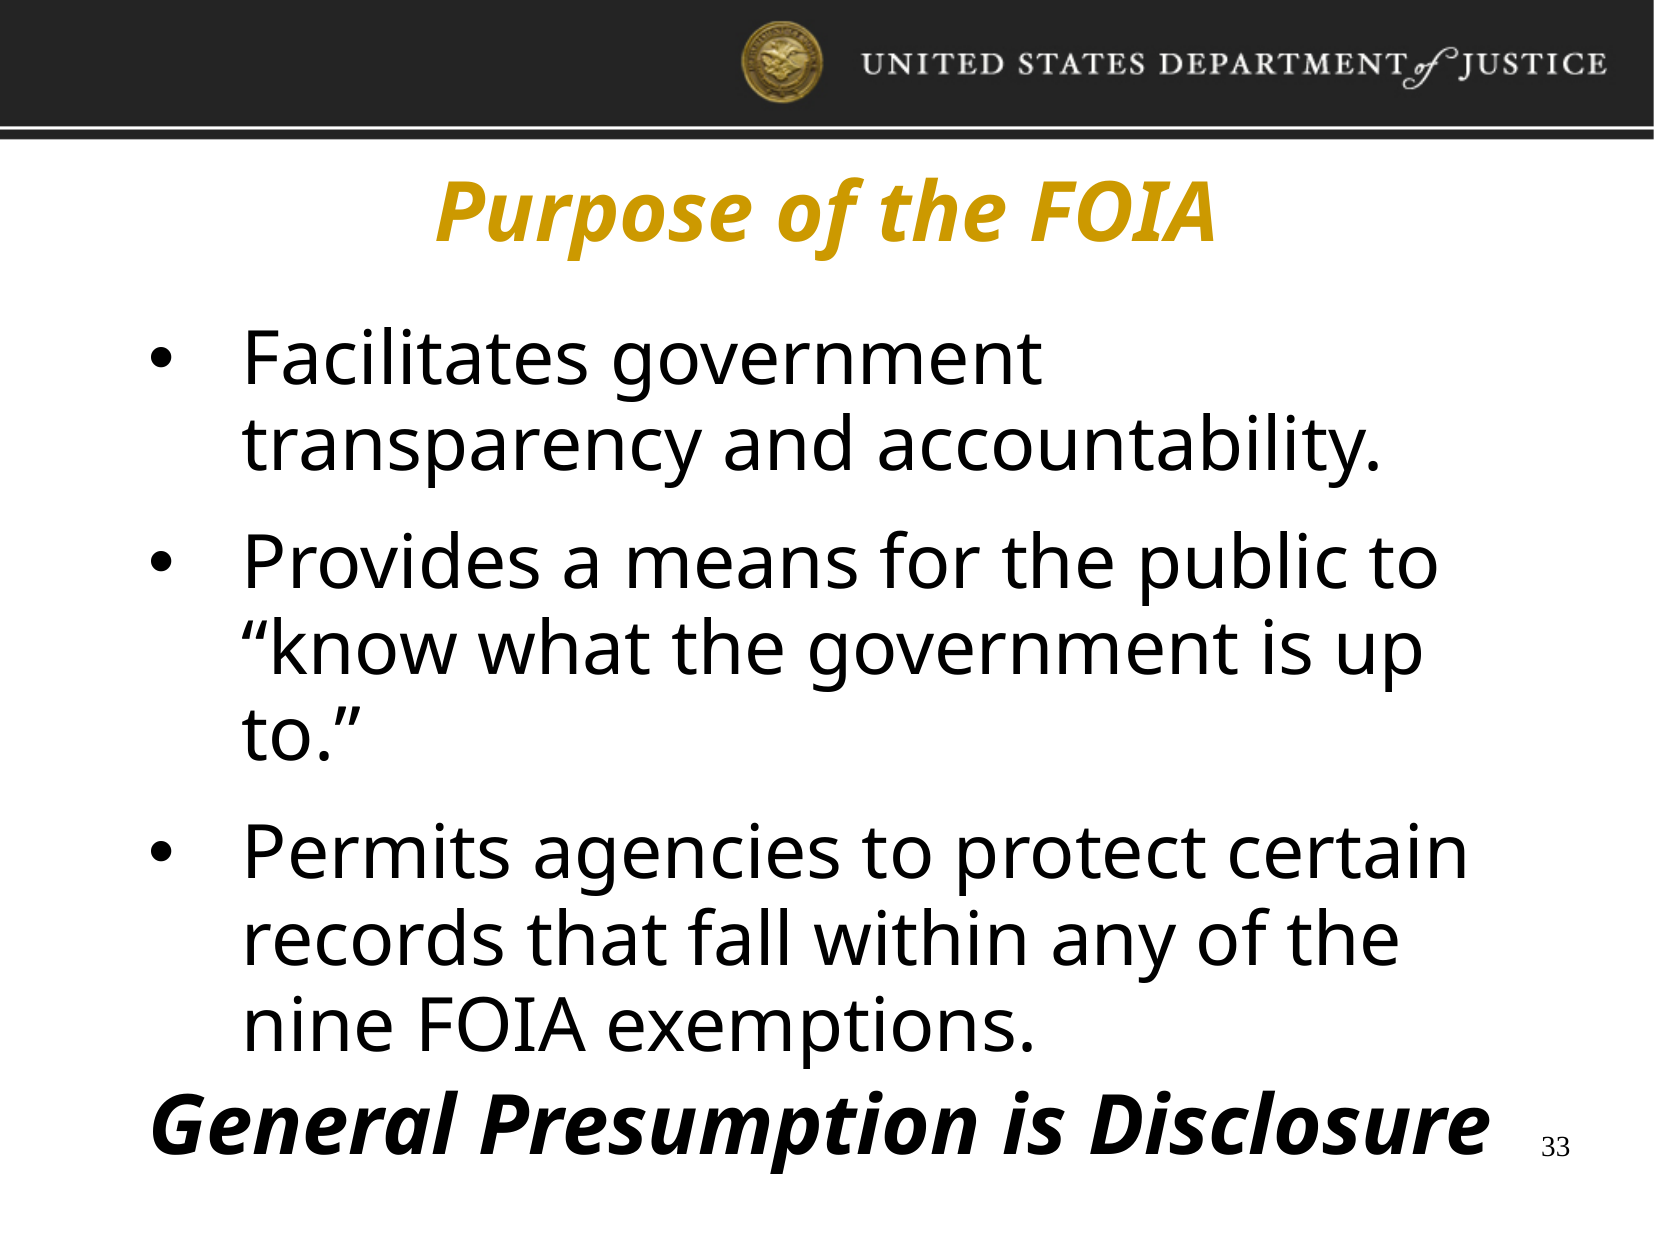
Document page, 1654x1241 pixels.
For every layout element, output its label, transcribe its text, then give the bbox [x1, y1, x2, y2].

picture [0, 0, 1654, 1236]
slide_number 33 [1185, 1129, 1571, 1216]
text_box Facilitates government transparency and accountability. Provides a means for the public to “know what the government is up to.” Permits agencies to protect certain records that fall within any of the nine FOIA exemptions. [131, 305, 1523, 1078]
text_box General Presumption is Disclosure [125, 1068, 1516, 1183]
text_box Purpose of the FOIA [33, 157, 1621, 269]
